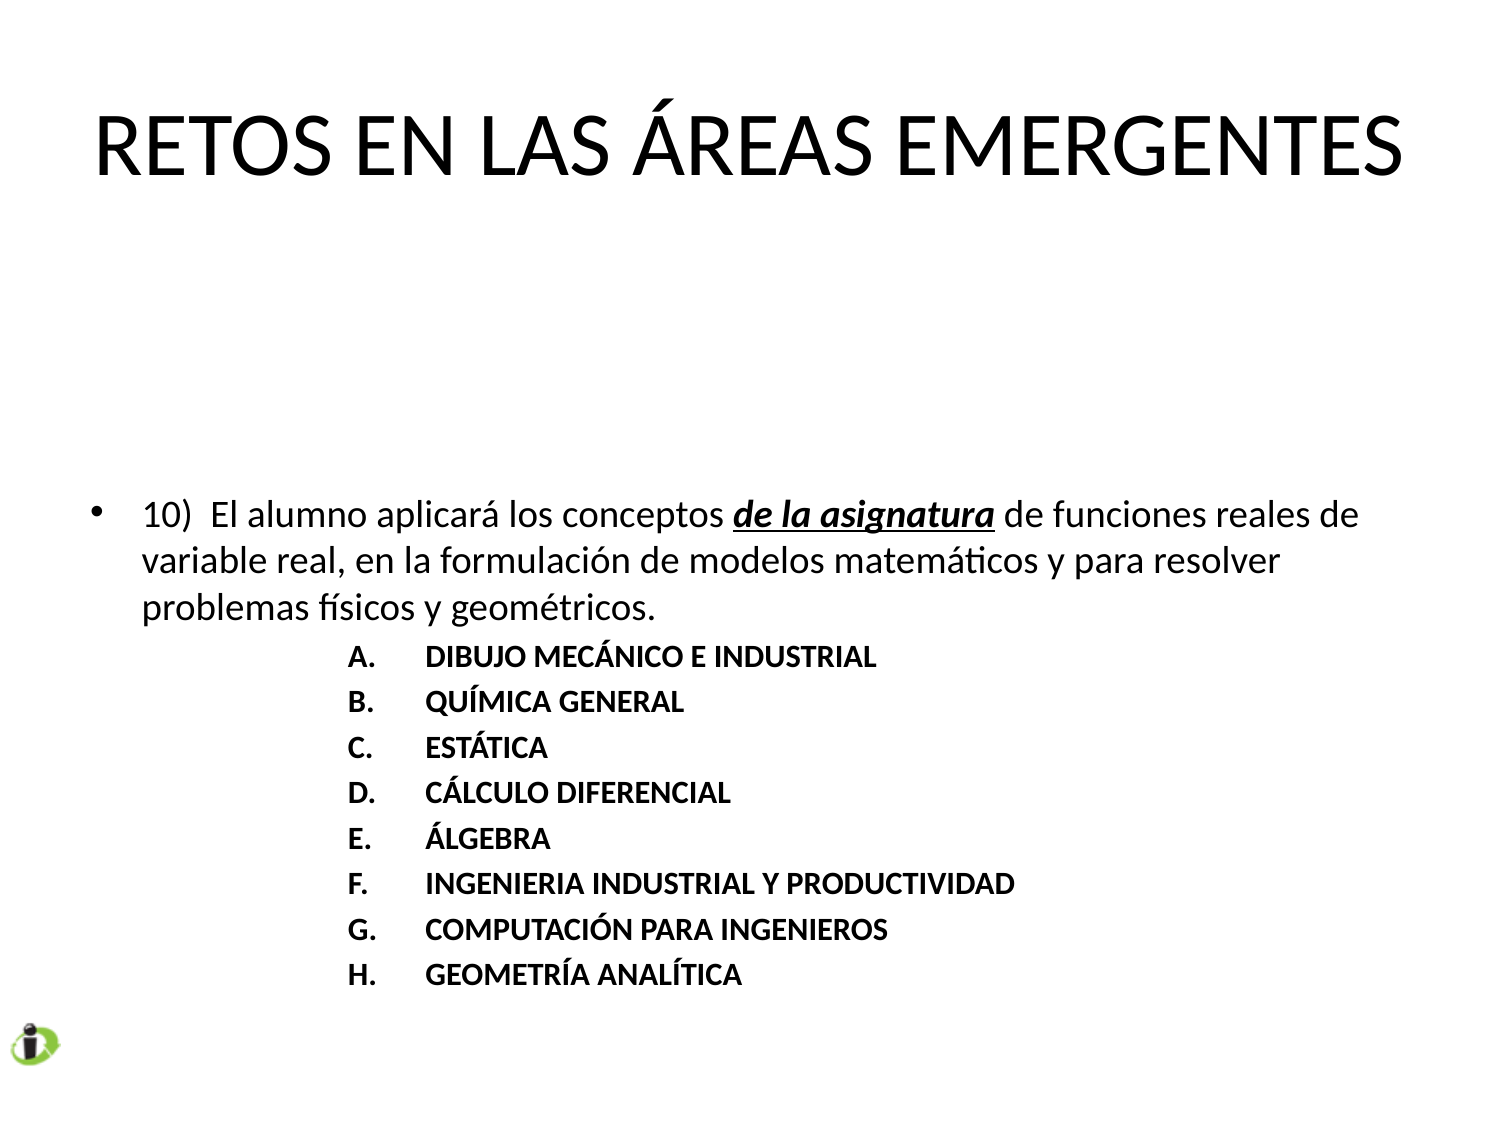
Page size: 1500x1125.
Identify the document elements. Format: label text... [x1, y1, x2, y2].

list 10) El alumno aplicará los conceptos de la asignatura de funciones reales de variable real, en la formulación de modelos matemáticos y para resolver problemas físicos y geométricos. DIBUJO MECÁNICO E INDUSTRIAL QUÍMICA GENERAL ESTÁTICA CÁLCULO DIFERENCIAL ÁLGEBRA INGENIERIA INDUSTRIAL Y PRODUCTIVIDAD COMPUTACIÓN PARA INGENIEROS GEOMETRÍA ANALÍTICA [75, 262, 1425, 1005]
picture [10, 1020, 61, 1072]
title RETOS EN LAS ÁREAS EMERGENTES [75, 45, 1425, 233]
